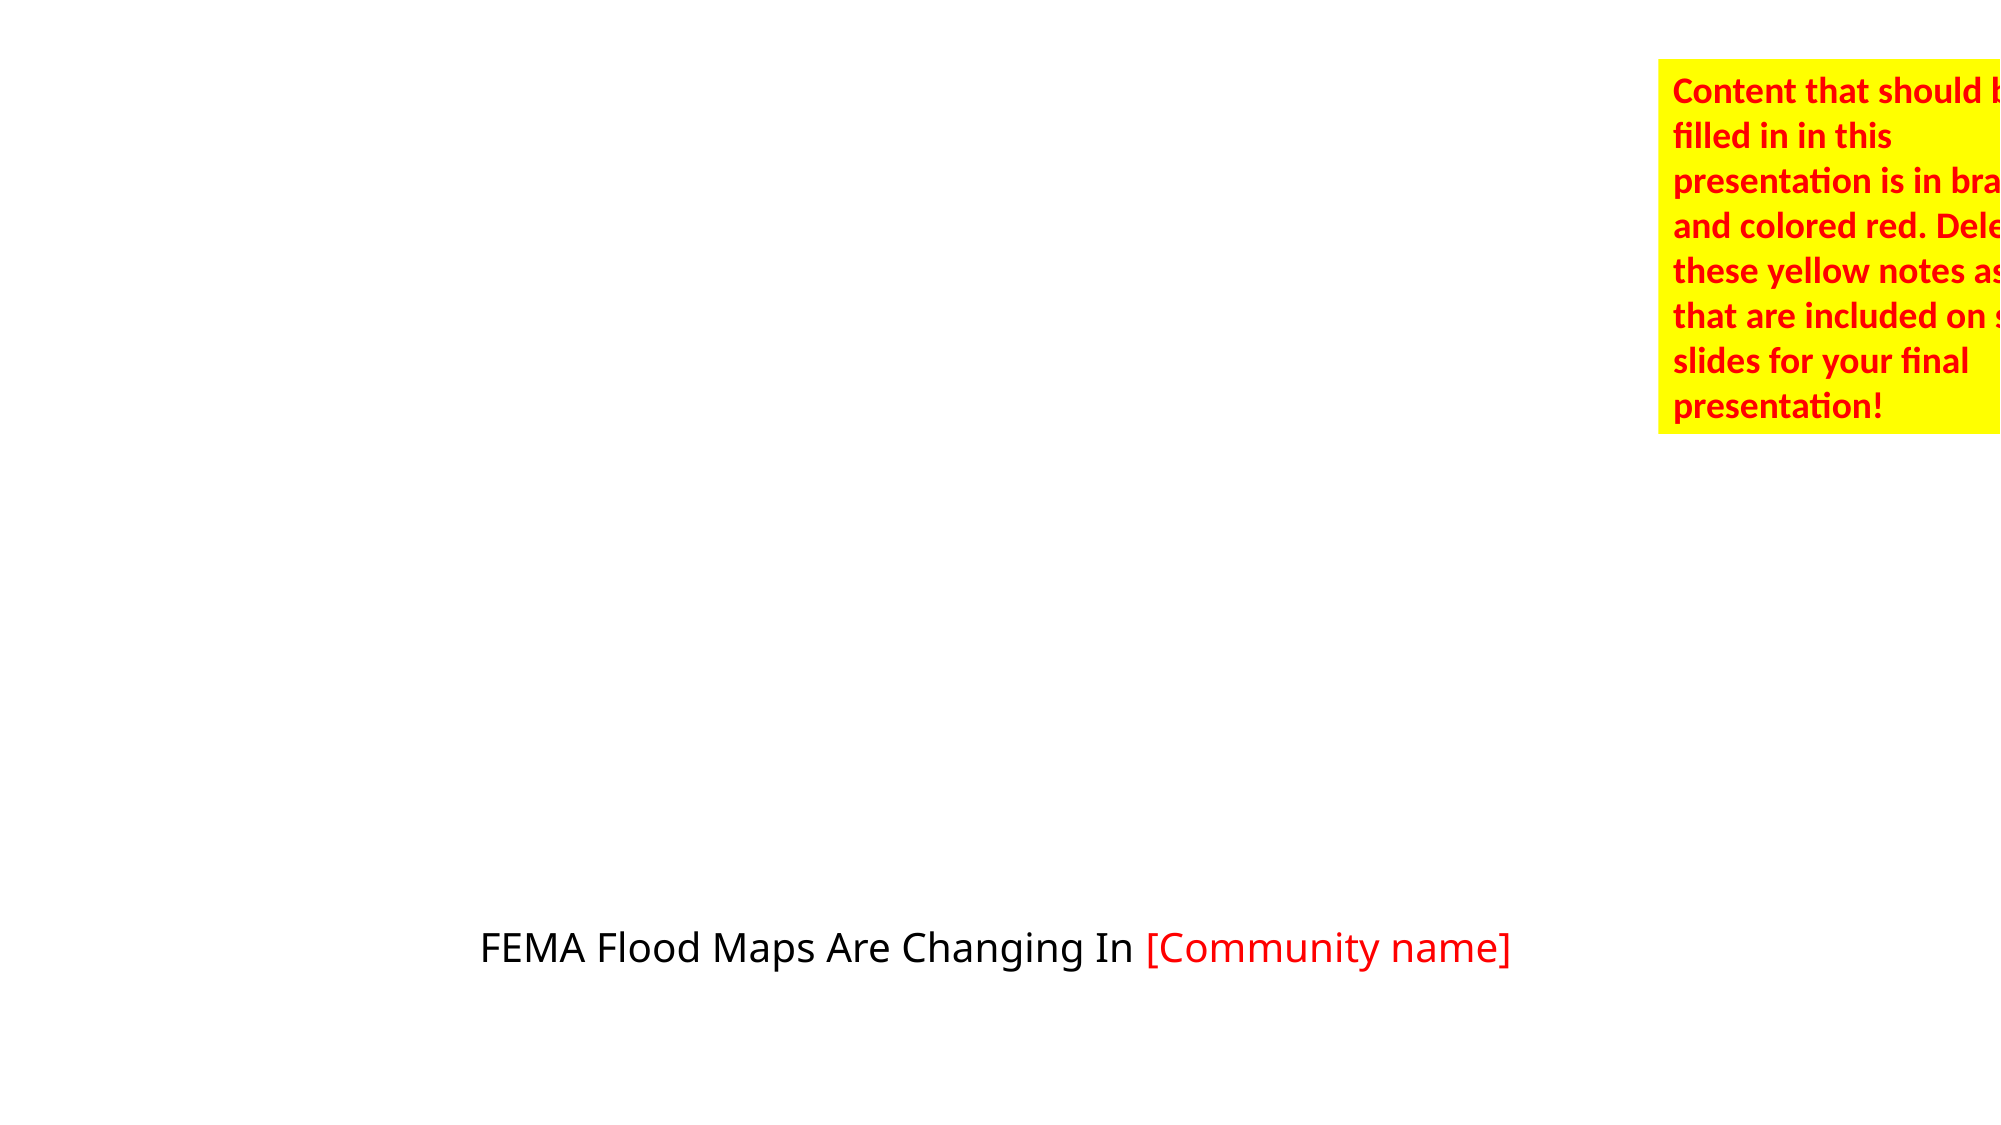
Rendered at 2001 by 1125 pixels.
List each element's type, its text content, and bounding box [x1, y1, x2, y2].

title FEMA Flood Maps Are Changing In [Community name] [245, 875, 1746, 1100]
text_box Content that should be filled in in this presentation is in brackets and colored red. Delete these yellow notes as well that are included on some slides for your final presentation! [1658, 59, 2000, 434]
